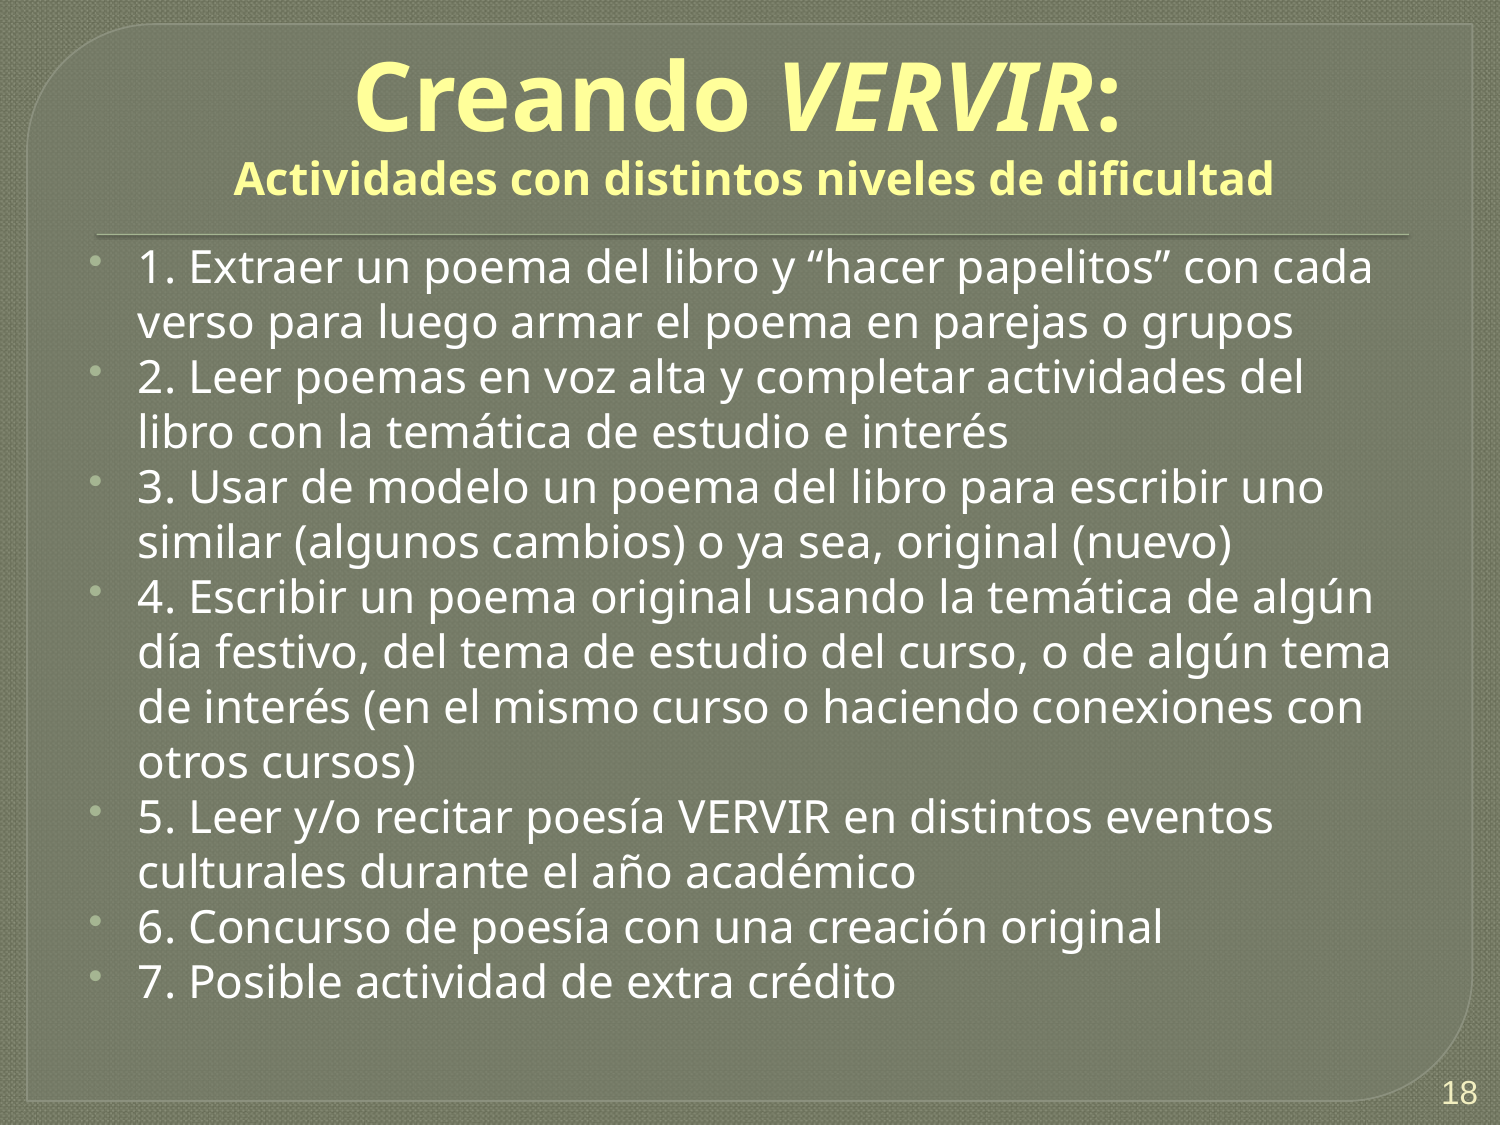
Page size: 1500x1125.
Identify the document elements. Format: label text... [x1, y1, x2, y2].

slide_number 18 [1417, 1068, 1494, 1114]
list 1. Extraer un poema del libro y “hacer papelitos” con cada verso para luego armar el poema en parejas o grupos 2. Leer poemas en voz alta y completar actividades del libro con la temática de estudio e interés 3. Usar de modelo un poema del libro para escribir uno similar (algunos cambios) o ya sea, original (nuevo) 4. Escribir un poema original usando la temática de algún día festivo, del tema de estudio del curso, o de algún tema de interés (en el mismo curso o haciendo conexiones con otros cursos) 5. Leer y/o recitar poesía VERVIR en distintos eventos culturales durante el año académico 6. Concurso de poesía con una creación original 7. Posible actividad de extra crédito [75, 149, 1425, 1100]
picture [0, 0, 1500, 1125]
title Creando VERVIR: Actividades con distintos niveles de dificultad [75, 24, 1425, 149]
